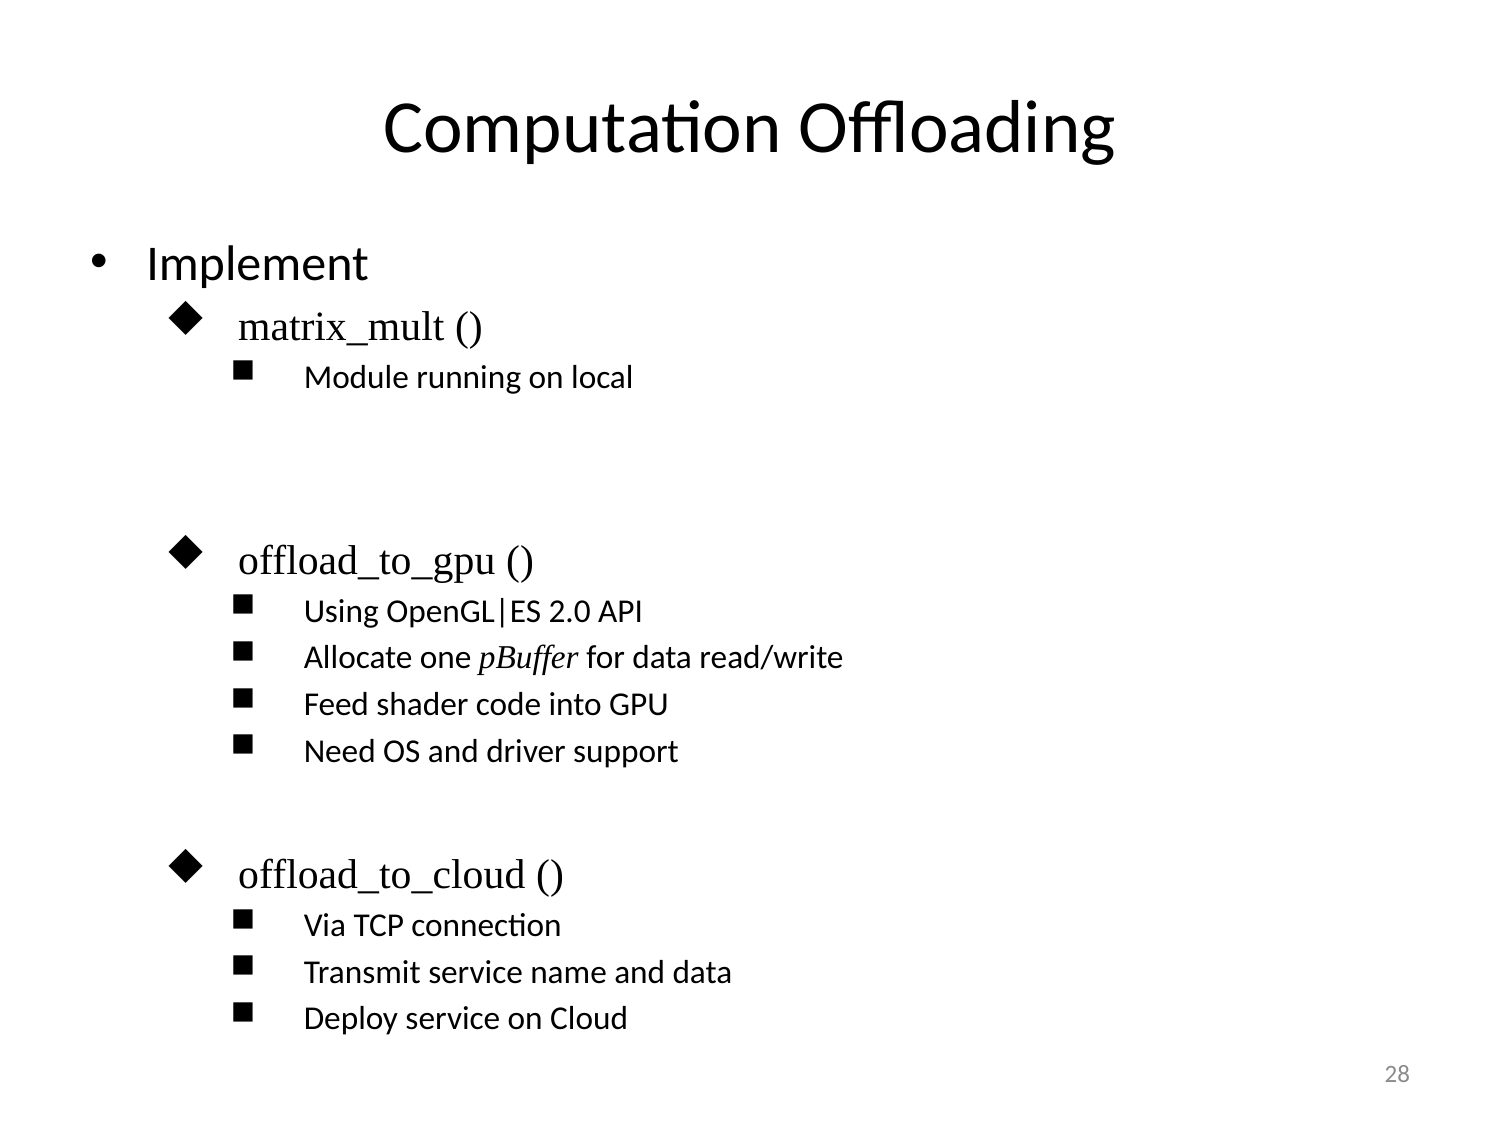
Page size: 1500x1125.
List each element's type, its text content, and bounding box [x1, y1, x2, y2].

slide_number 28 [1074, 1042, 1425, 1103]
title Computation Offloading [75, 45, 1425, 200]
list Implement matrix_mult () Module running on local offload_to_gpu () Using OpenGL|ES 2.0 API Allocate one pBuffer for data read/write Feed shader code into GPU Need OS and driver support offload_to_cloud () Via TCP connection Transmit service name and data Deploy service on Cloud [75, 222, 1425, 1005]
